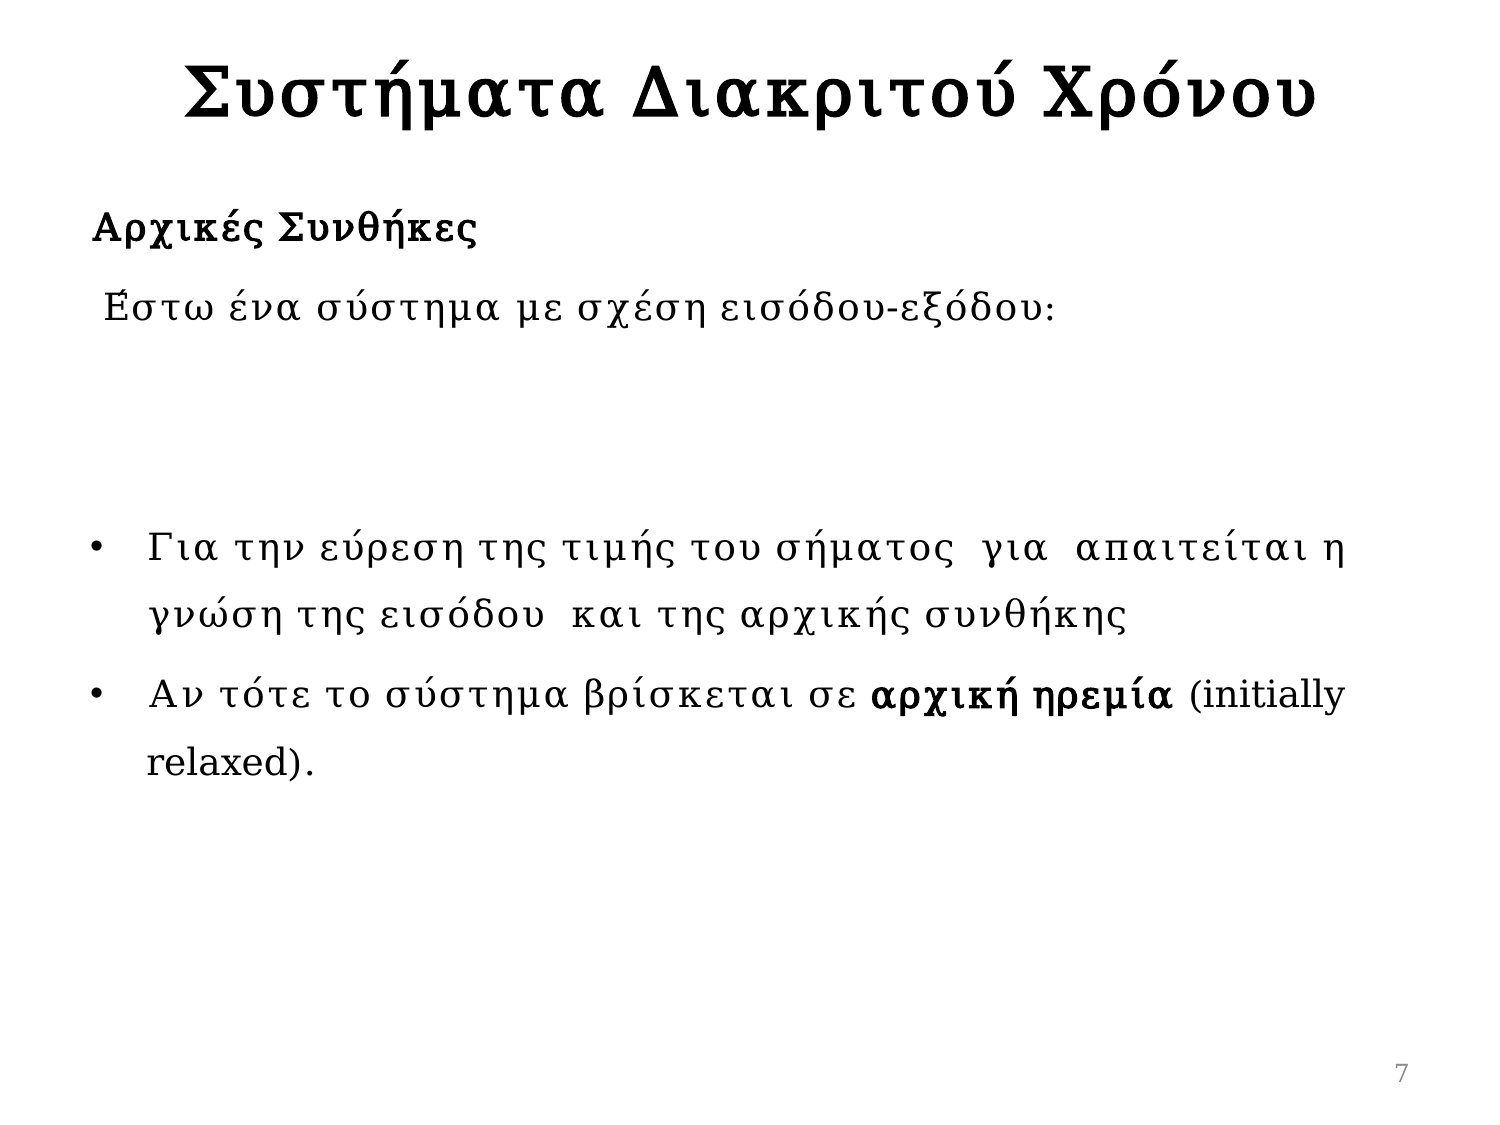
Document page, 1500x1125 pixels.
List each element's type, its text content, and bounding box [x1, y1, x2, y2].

slide_number 7 [1222, 1042, 1425, 1103]
title Συστήματα Διακριτού Χρόνου [75, 19, 1425, 159]
